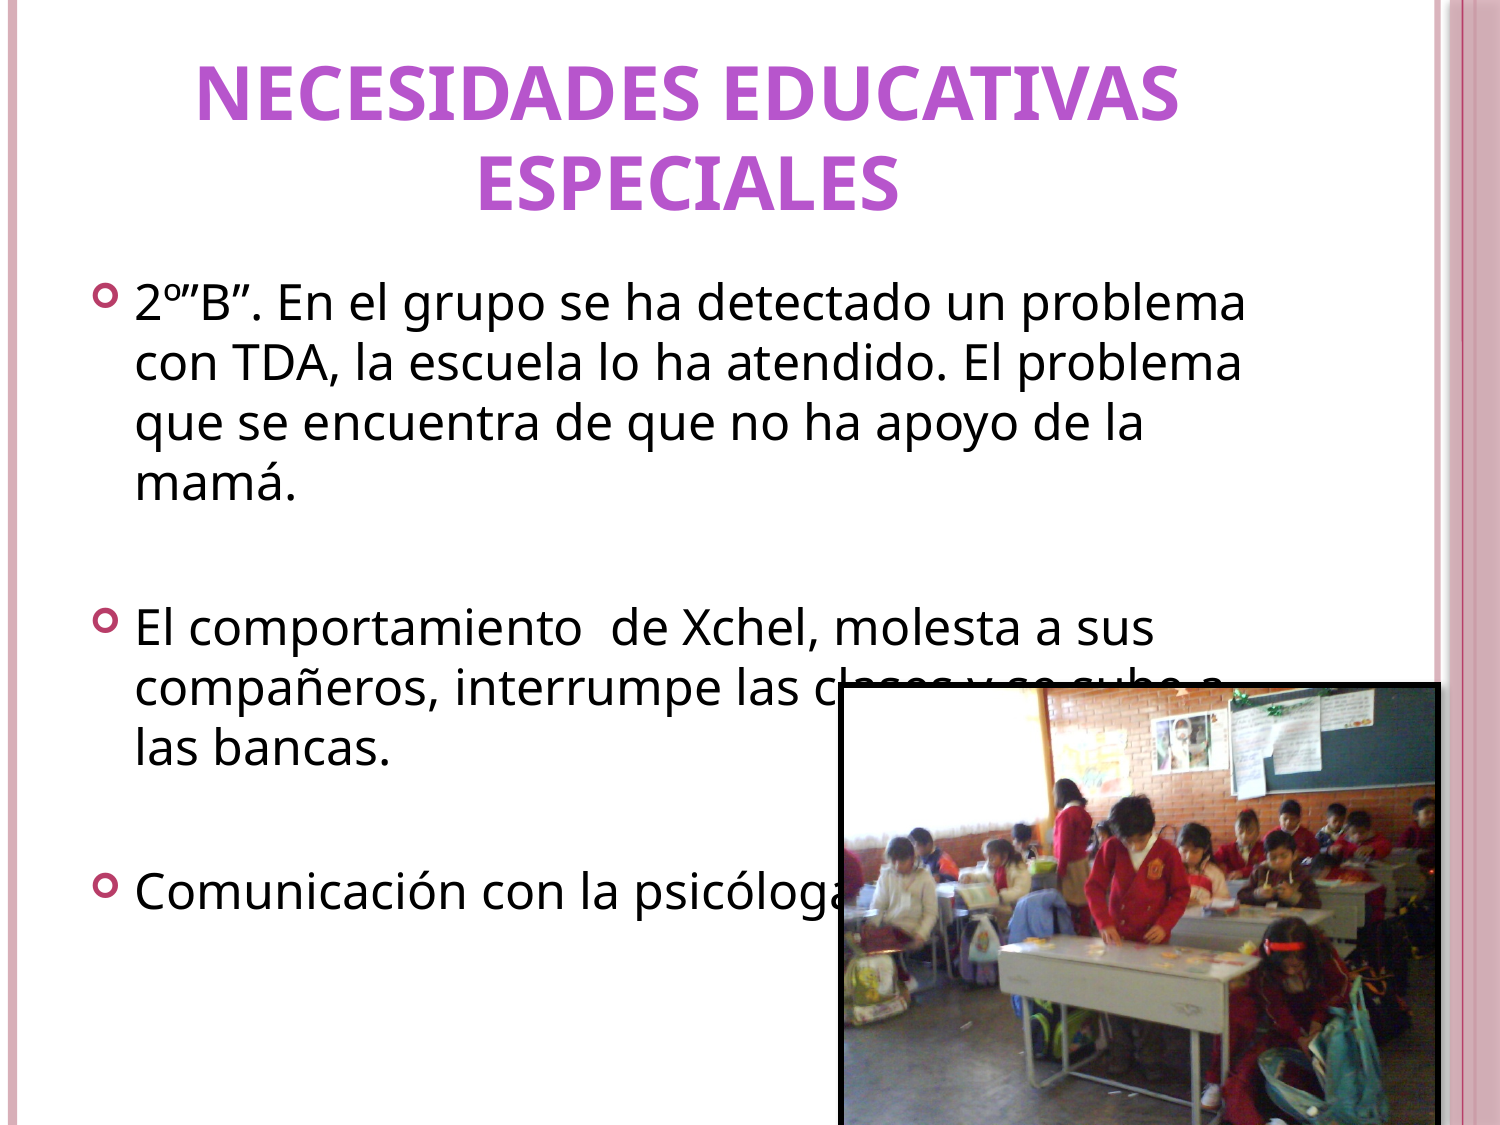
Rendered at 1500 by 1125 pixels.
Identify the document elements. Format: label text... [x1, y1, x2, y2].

title NECESIDADES EDUCATIVAS ESPECIALES [75, 45, 1300, 233]
picture [843, 687, 1436, 1125]
list 2º”B”. En el grupo se ha detectado un problema con TDA, la escuela lo ha atendido. El problema que se encuentra de que no ha apoyo de la mamá. El comportamiento de Xchel, molesta a sus compañeros, interrumpe las clases y se sube a las bancas. Comunicación con la psicóloga. [75, 262, 1300, 1062]
